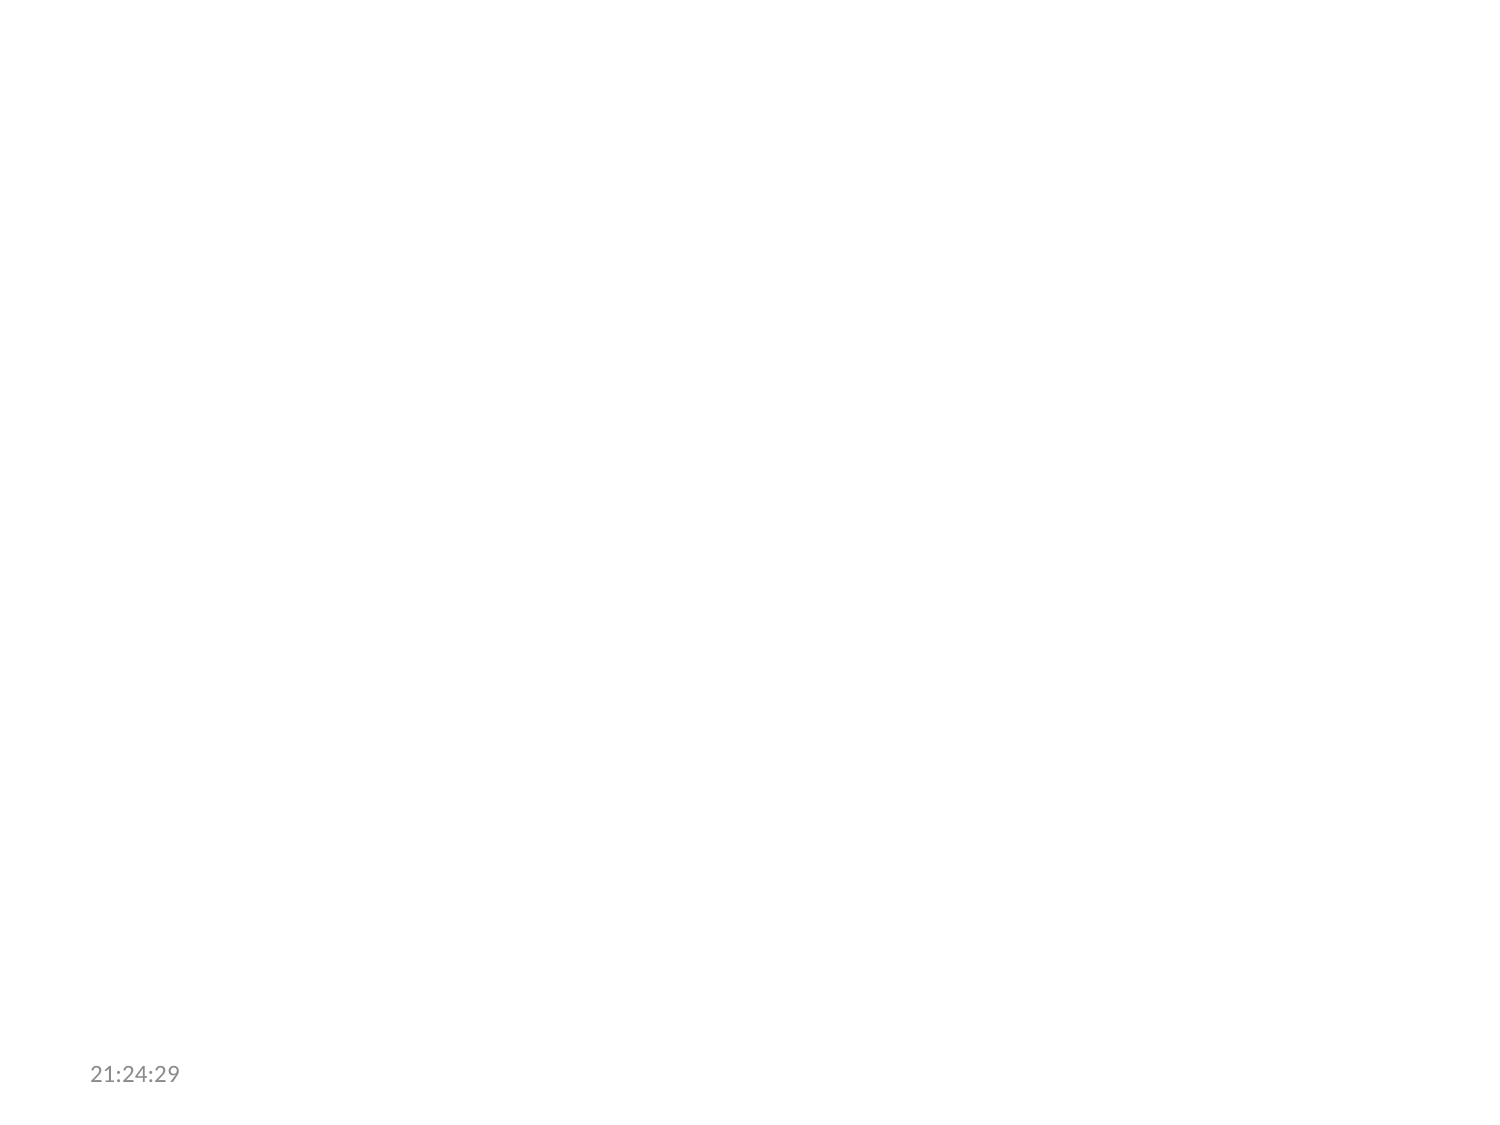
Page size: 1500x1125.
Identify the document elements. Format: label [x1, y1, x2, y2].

slide_number [75, 1042, 425, 1103]
